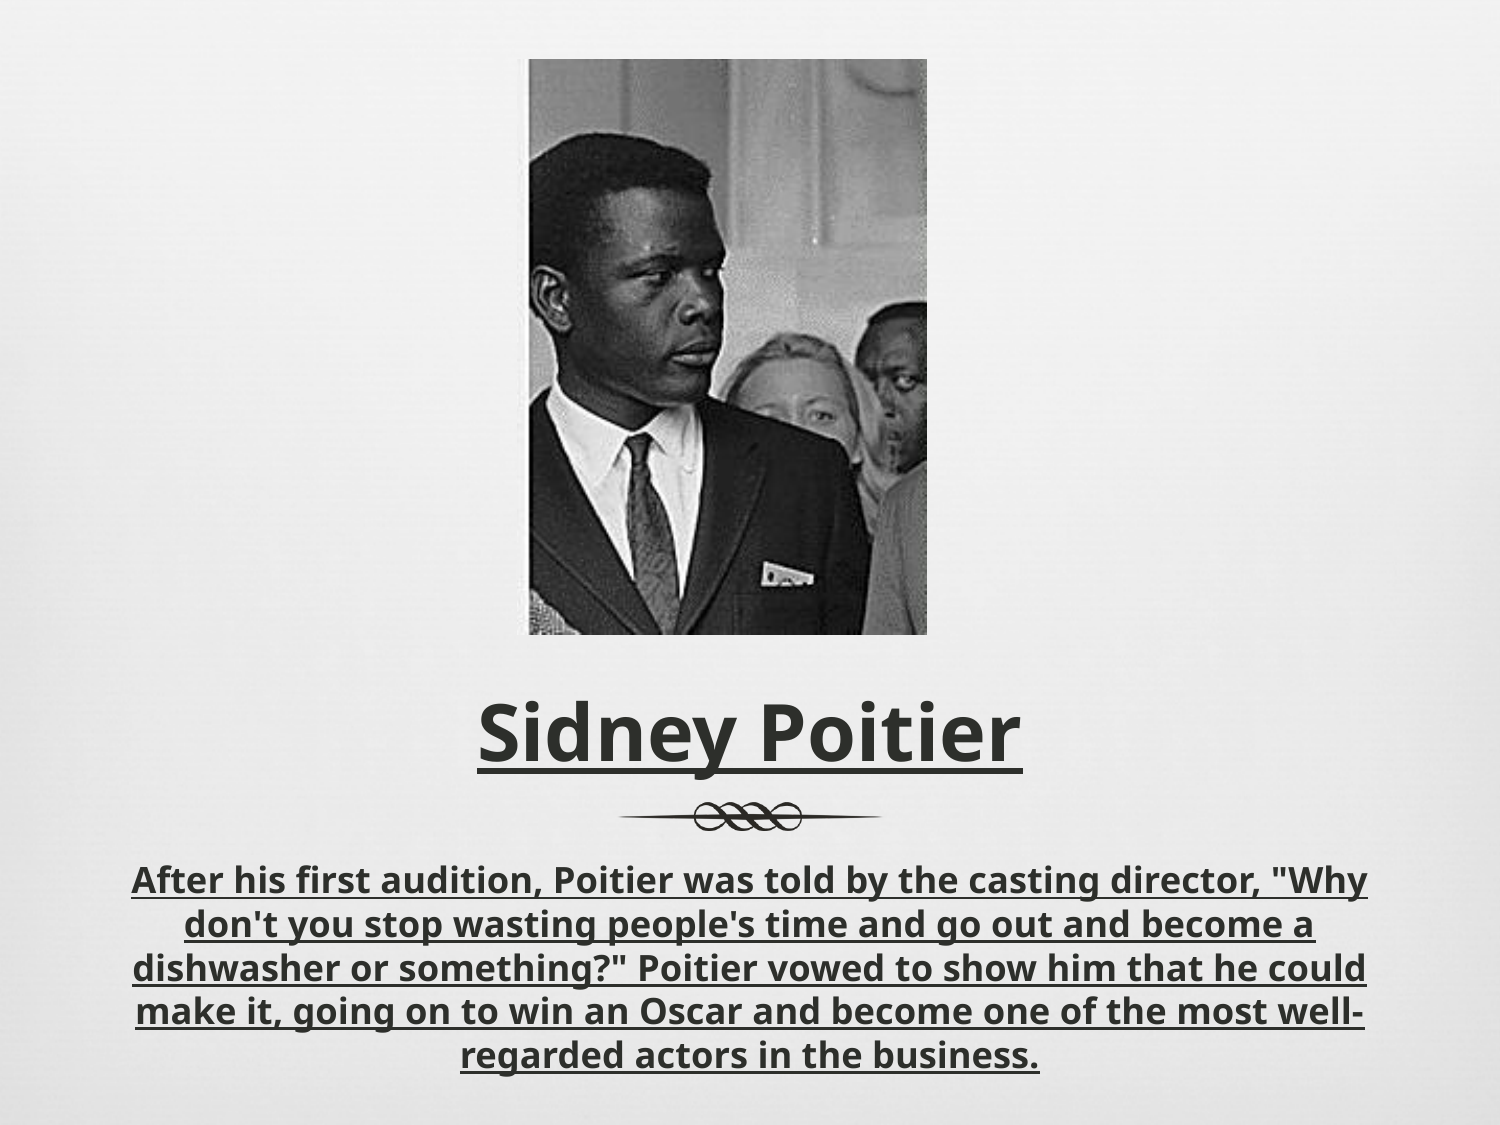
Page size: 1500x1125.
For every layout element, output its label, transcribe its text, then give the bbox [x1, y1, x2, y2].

list After his first audition, Poitier was told by the casting director, "Why don't you stop wasting people's time and go out and become a dishwasher or something?" Poitier vowed to show him that he could make it, going on to win an Oscar and become one of the most well-regarded actors in the business. [112, 849, 1388, 1085]
title Sidney Poitier [112, 613, 1388, 786]
picture [517, 58, 927, 635]
picture [615, 802, 885, 831]
